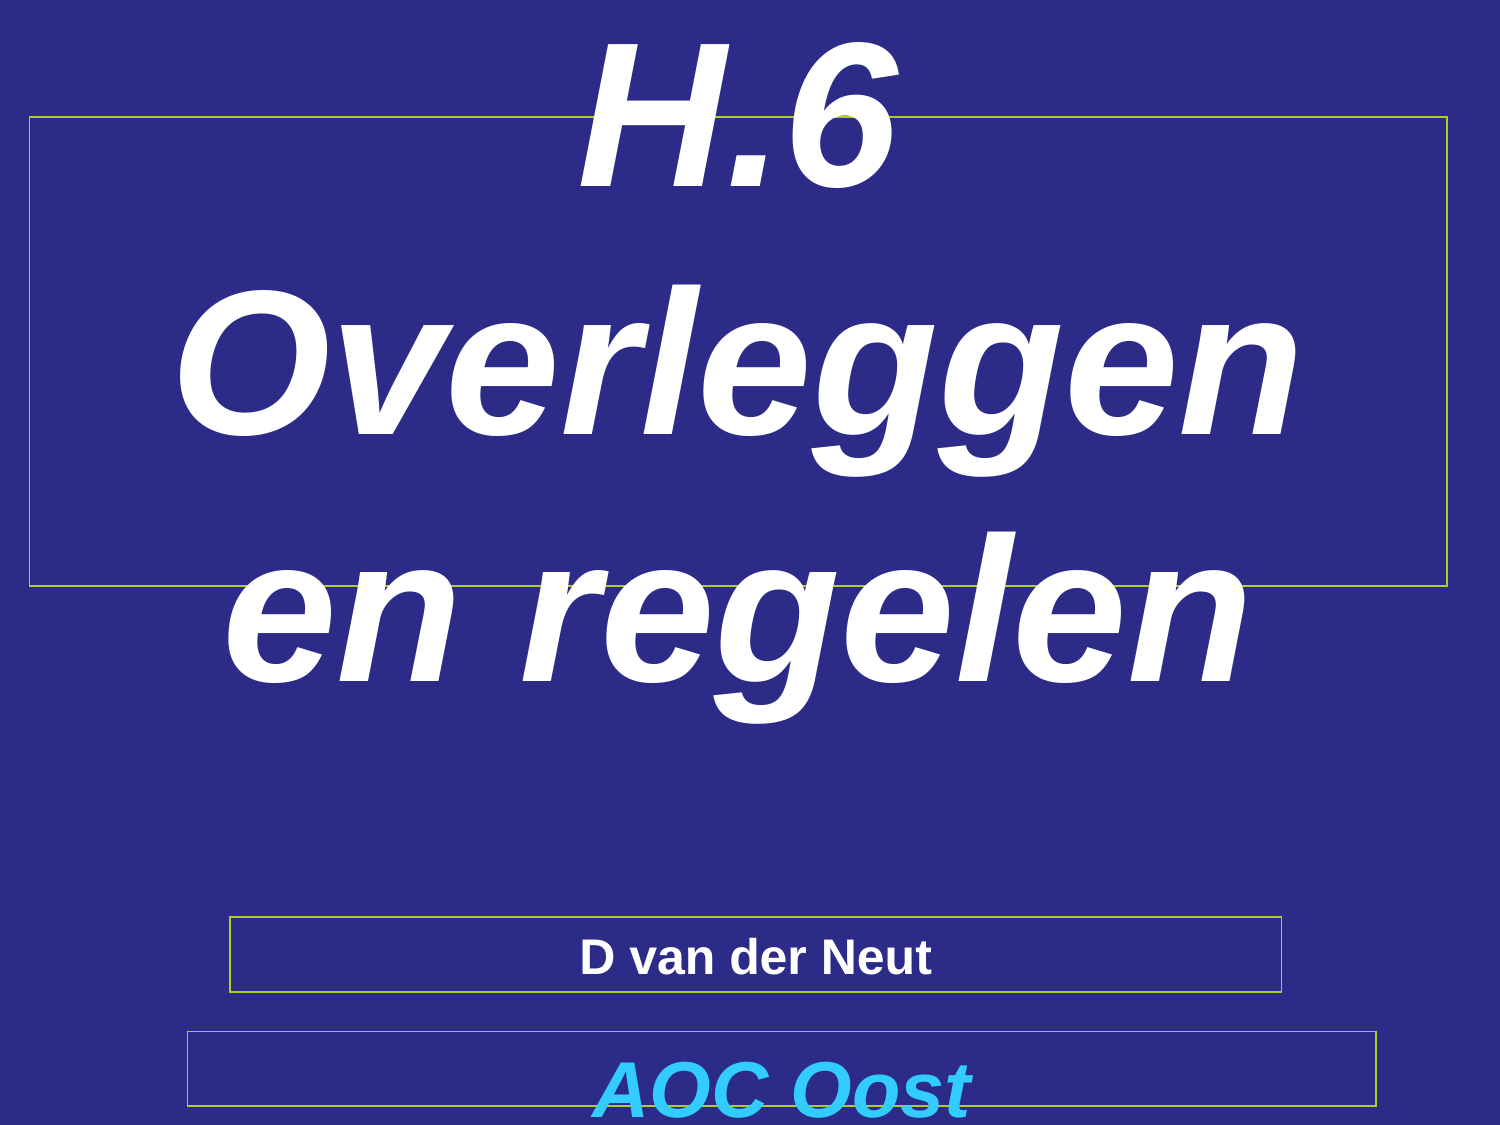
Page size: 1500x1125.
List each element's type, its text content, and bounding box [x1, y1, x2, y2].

subtitle AOC Oost [187, 1031, 1377, 1107]
text_box D van der Neut [230, 916, 1282, 992]
text_box [0, 0, 1500, 75]
title H.6 Overleggen en regelen [29, 116, 1448, 587]
